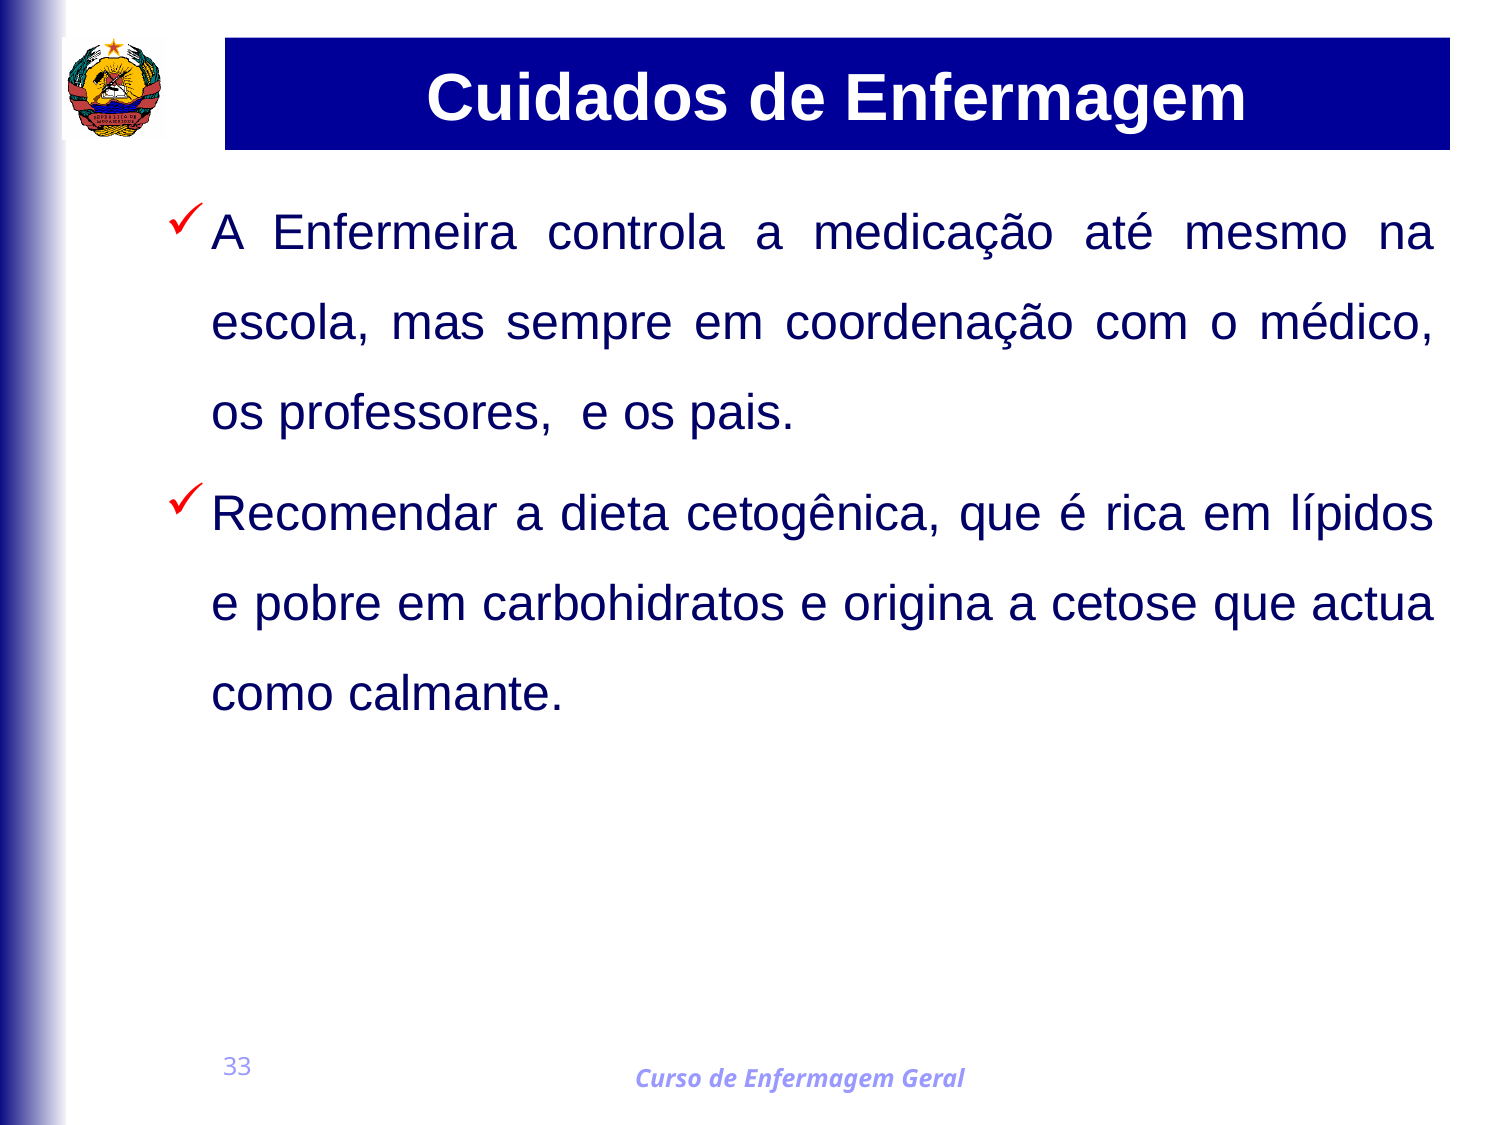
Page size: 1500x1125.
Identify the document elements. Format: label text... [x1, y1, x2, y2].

list A Enfermeira controla a medicação até mesmo na escola, mas sempre em coordenação com o médico, os professores, e os pais. Recomendar a dieta cetogênica, que é rica em lípidos e pobre em carbohidratos e origina a cetose que actua como calmante. [74, 162, 1451, 988]
footer Curso de Enfermagem Geral [499, 1049, 1101, 1101]
slide_number 33 [62, 1037, 413, 1098]
title Cuidados de Enfermagem [224, 37, 1451, 151]
